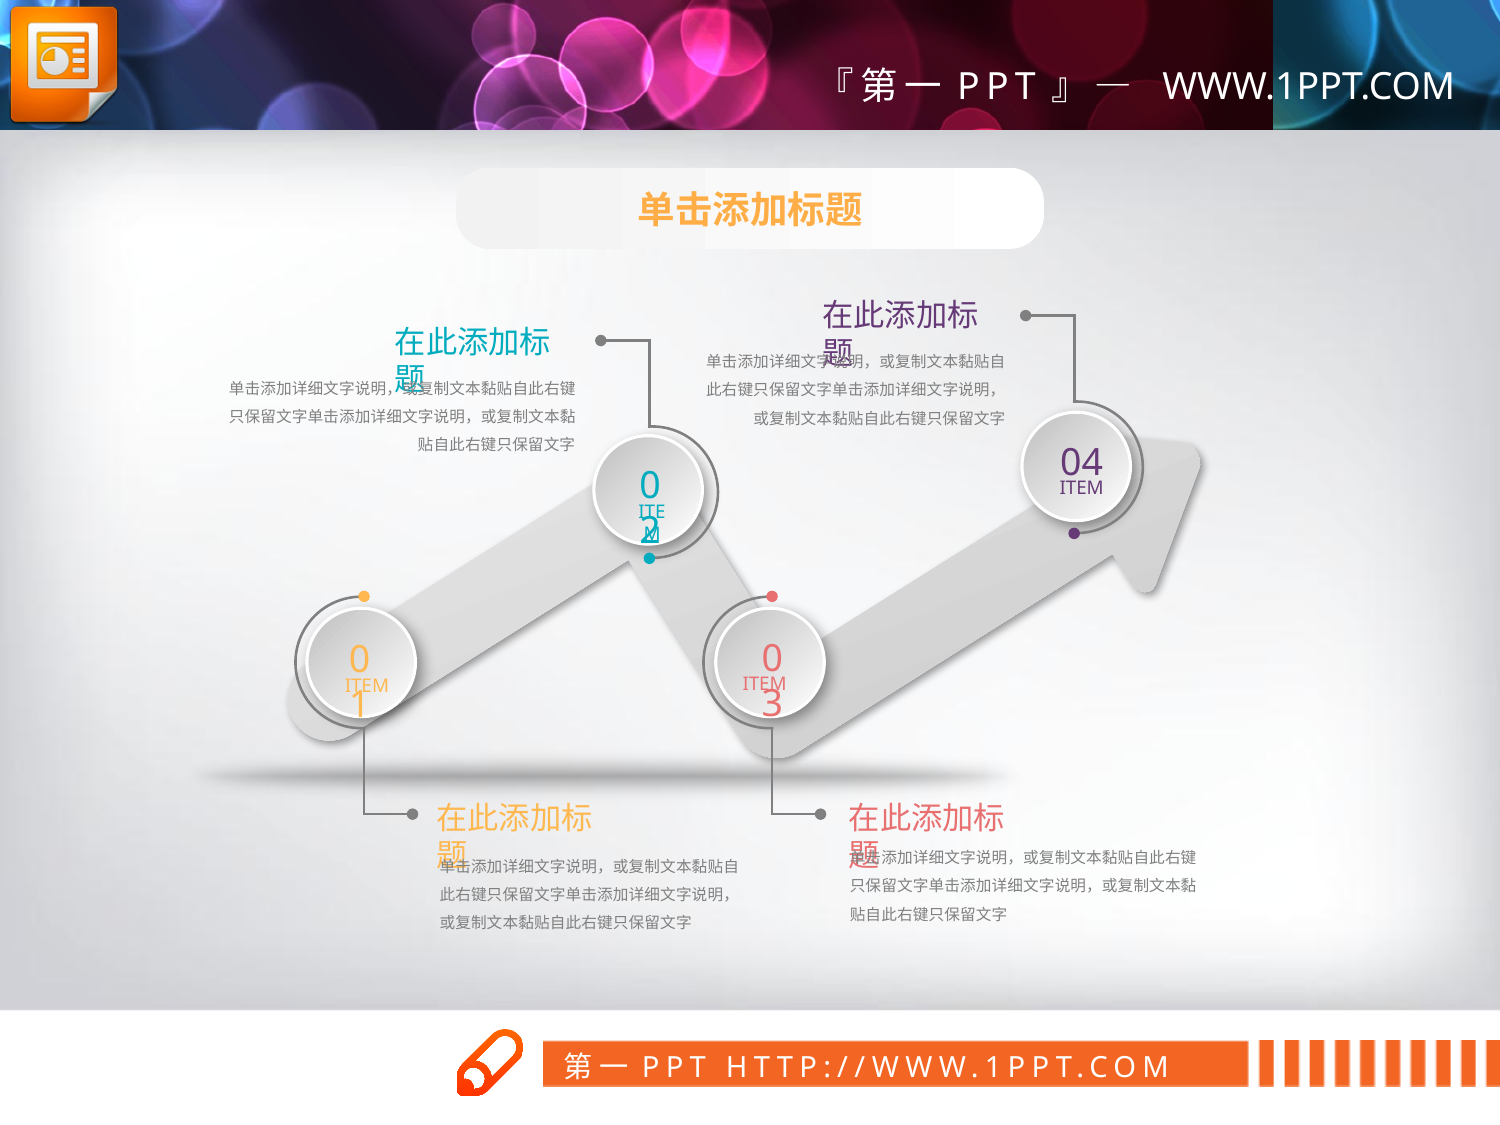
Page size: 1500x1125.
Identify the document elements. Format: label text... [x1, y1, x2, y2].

picture [543, 1040, 1500, 1087]
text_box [680, 288, 1021, 436]
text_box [586, 334, 719, 565]
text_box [703, 590, 836, 821]
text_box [1010, 309, 1143, 540]
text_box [834, 790, 1215, 932]
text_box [421, 790, 764, 941]
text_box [108, 414, 1213, 813]
picture [0, 0, 1500, 1012]
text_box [295, 590, 428, 821]
text_box 单击添加标题 [456, 167, 1044, 249]
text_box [208, 314, 593, 463]
